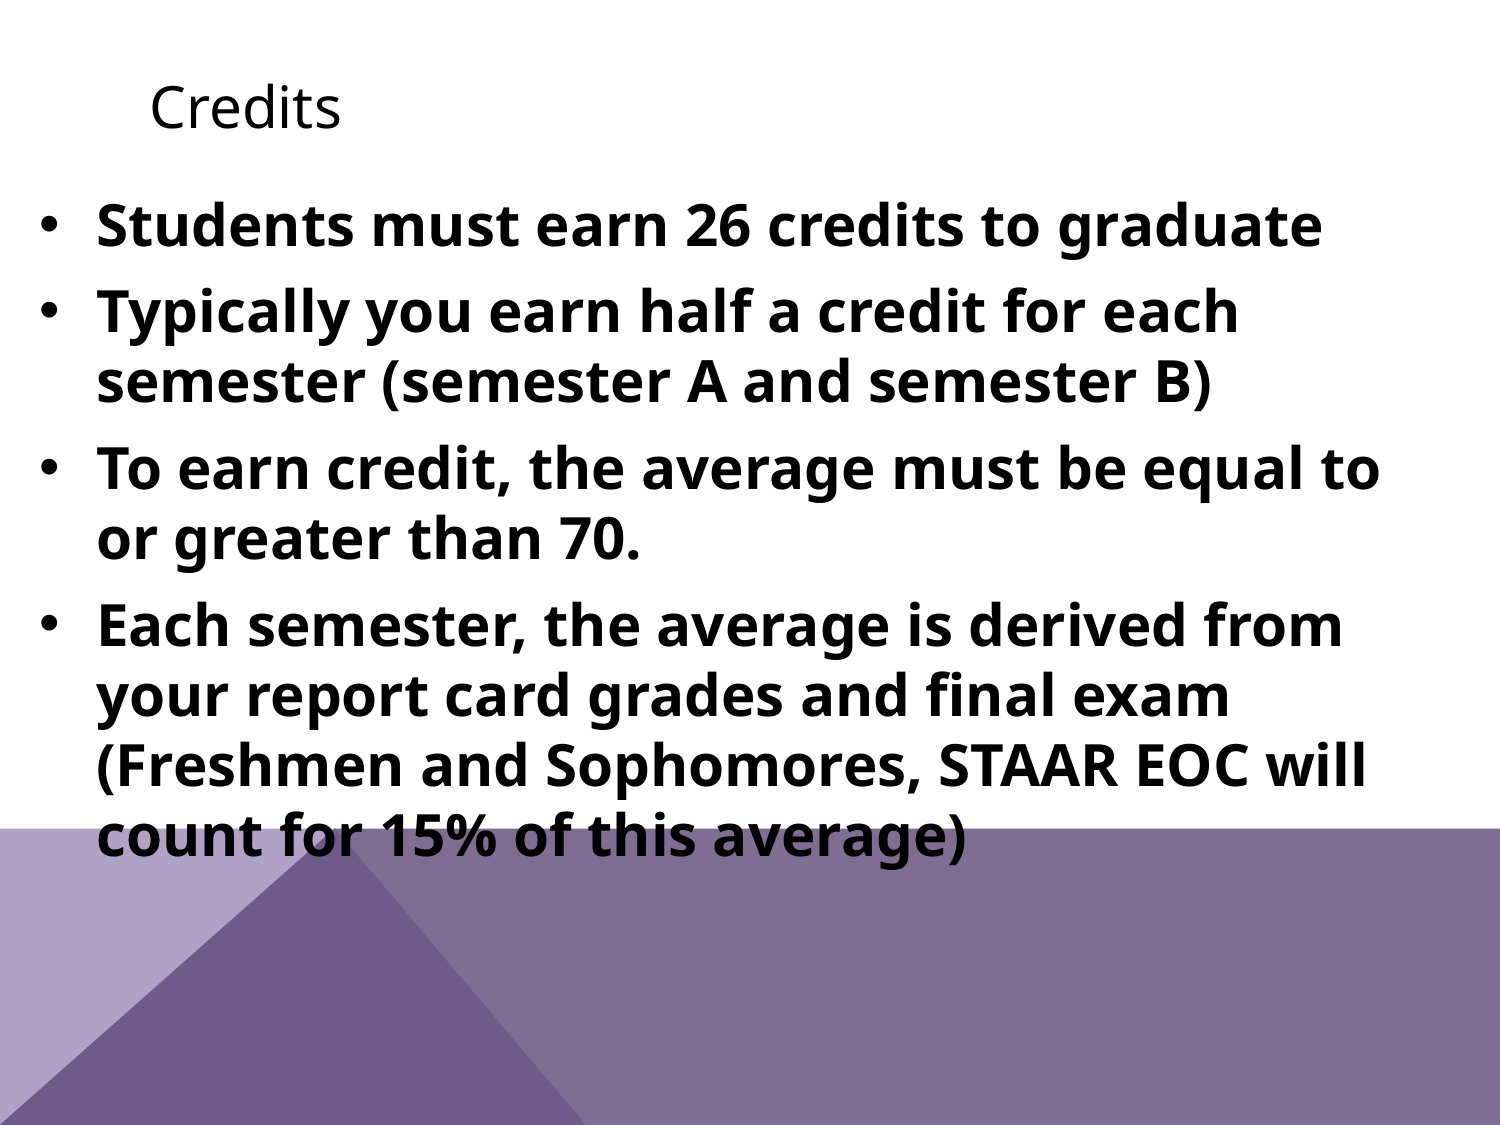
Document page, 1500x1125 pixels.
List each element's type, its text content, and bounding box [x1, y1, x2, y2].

title Credits [134, 59, 1369, 150]
list Students must earn 26 credits to graduate Typically you earn half a credit for each semester (semester A and semester B) To earn credit, the average must be equal to or greater than 70. Each semester, the average is derived from your report card grades and final exam (Freshmen and Sophomores, STAAR EOC will count for 15% of this average) [24, 180, 1463, 768]
